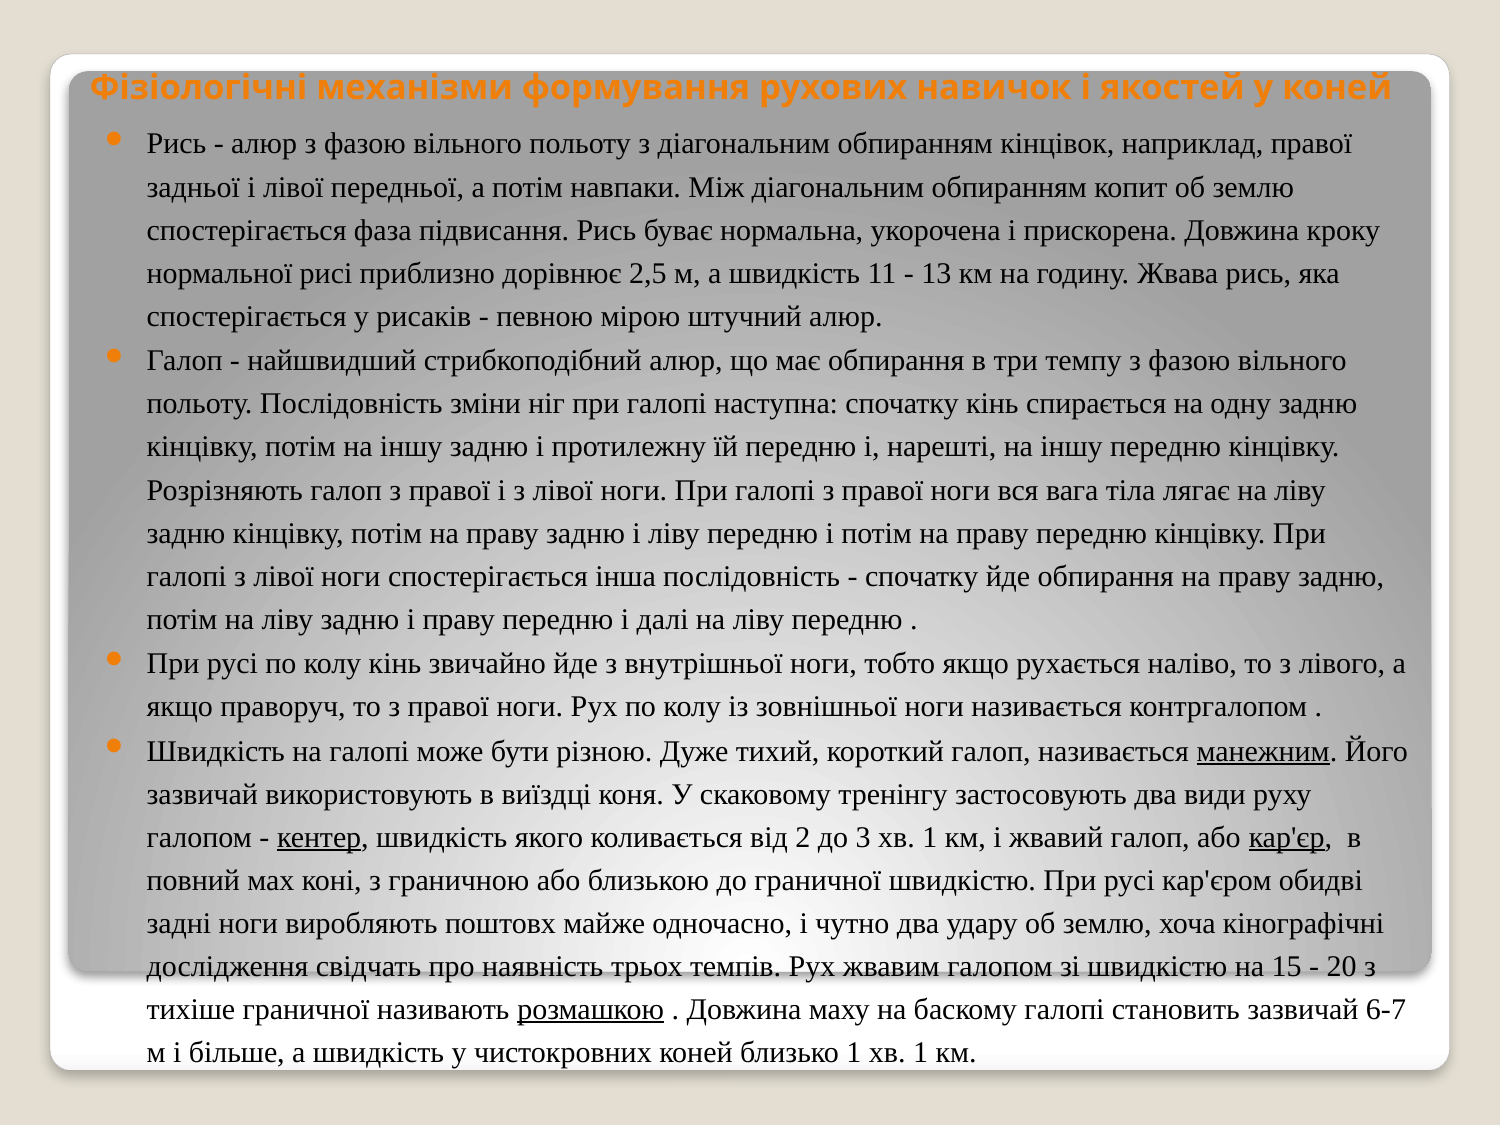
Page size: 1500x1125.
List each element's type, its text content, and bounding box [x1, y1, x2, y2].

title Фізіологічні механізми формування рухових навичок і якостей у коней [75, 19, 1425, 101]
list Рись - алюр з фазою вільного польоту з діагональним обпиранням кінцівок, наприклад, правої задньої і лівої передньої, а потім навпаки. Між діагональним обпиранням копит об землю спостерігається фаза підвисання. Рись буває нормальна, укорочена і прискорена. Довжина кроку нормальної рисі приблизно дорівнює 2,5 м, а швидкість 11 - 13 км на годину. Жвава рись, яка спостерігається у рисаків - певною мірою штучний алюр. Галоп - найшвидший стрибкоподібний алюр, що має обпирання в три темпу з фазою вільного польоту. Послідовність зміни ніг при галопі наступна: спочатку кінь спирається на одну задню кінцівку, потім на іншу задню і протилежну їй передню і, нарешті, на іншу передню кінцівку. Розрізняють галоп з правої і з лівої ноги. При галопі з правої ноги вся вага тіла лягає на ліву задню кінцівку, потім на праву задню і ліву передню і потім на праву передню кінцівку. При галопі з лівої ноги спостерігається інша послідовність - спочатку йде обпирання на праву задню, потім на ліву задню і праву передню і далі на ліву передню . При русі по колу кінь звичайно йде з внутрішньої ноги, тобто якщо рухається наліво, то з лівого, а якщо праворуч, то з правої ноги. Рух по колу із зовнішньої ноги називається контргалопом . Швидкість на галопі може бути різною. Дуже тихий, короткий галоп, називається манежним. Його зазвичай використовують в виїздці коня. У скаковому тренінгу застосовують два види руху галопом - кентер, швидкість якого коливається від 2 до 3 хв. 1 км, і жвавий галоп, або кар'єр, в повний мах коні, з граничною або близькою до граничної швидкістю. При русі кар'єром обидві задні ноги виробляють поштовх майже одночасно, і чутно два удару об землю, хоча кінографічні дослідження свідчать про наявність трьох темпів. Рух жвавим галопом зі швидкістю на 15 - 20 з тихіше граничної називають розмашкою . Довжина маху на баскому галопі становить зазвичай 6-7 м і більше, а швидкість у чистокровних коней близько 1 хв. 1 км. [75, 101, 1425, 1083]
